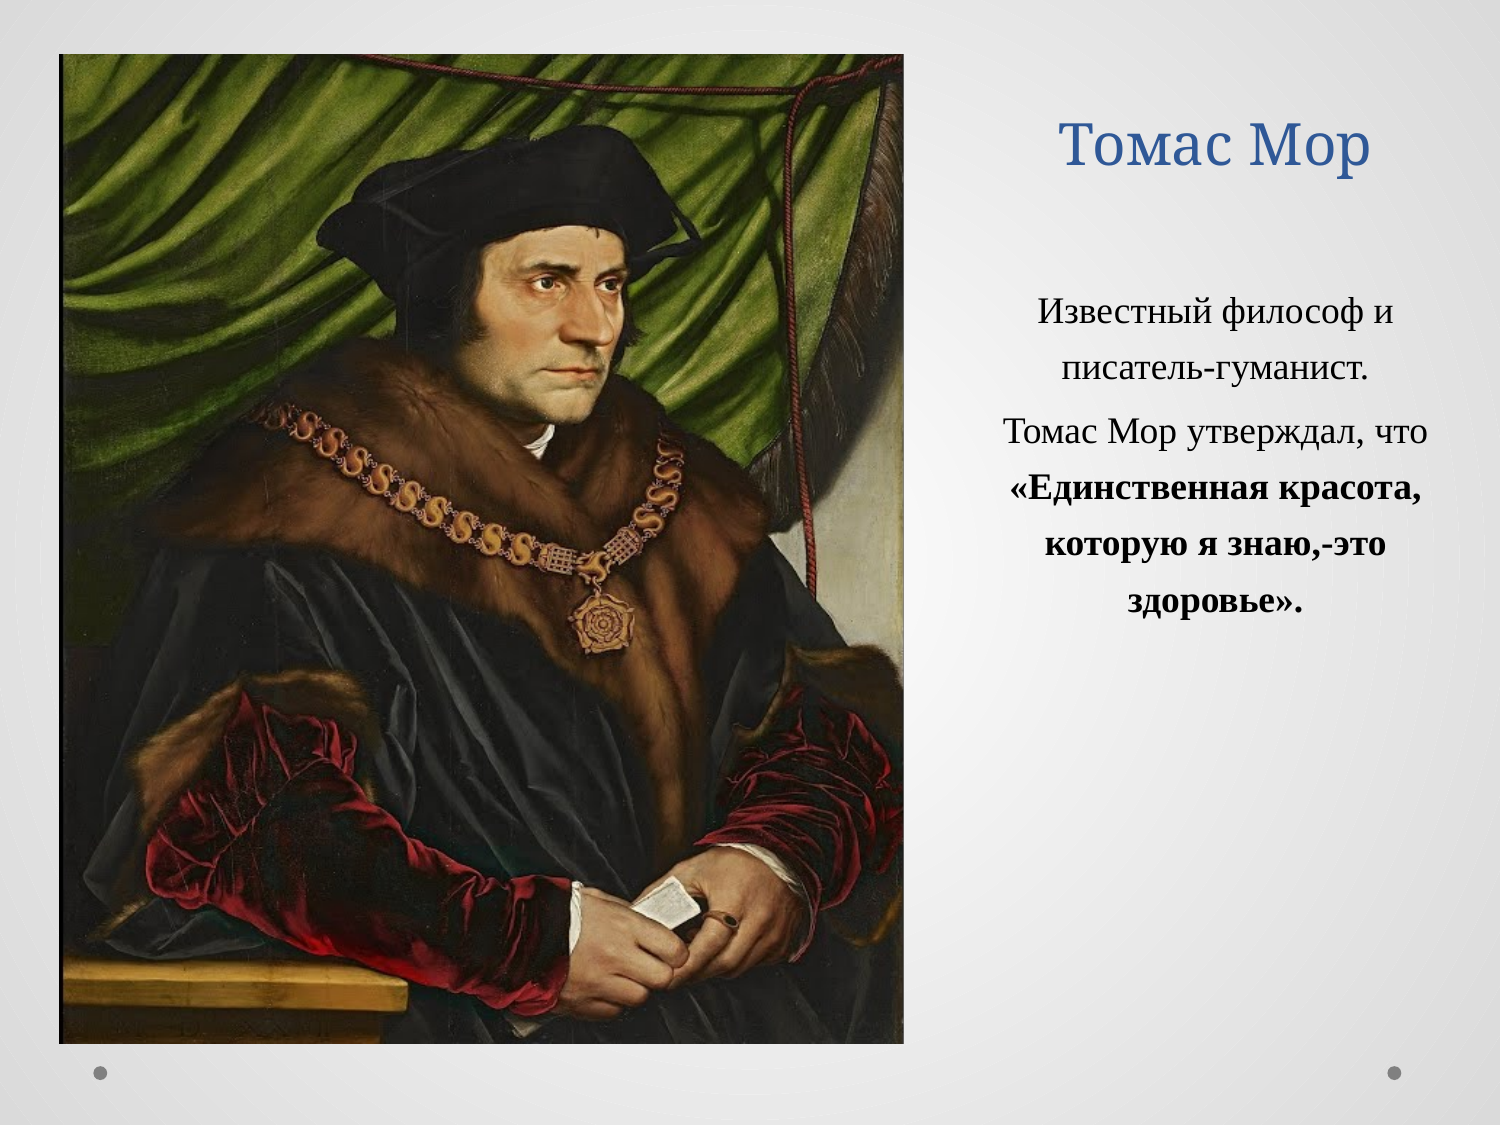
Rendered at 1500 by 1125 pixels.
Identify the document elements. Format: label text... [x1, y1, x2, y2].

title Томас Мор [969, 43, 1463, 185]
list Известный философ и писатель-гуманист. Томас Мор утверждал, что «Единственная красота, которую я знаю,-это здоровье». [969, 267, 1463, 1005]
picture [58, 54, 904, 1044]
